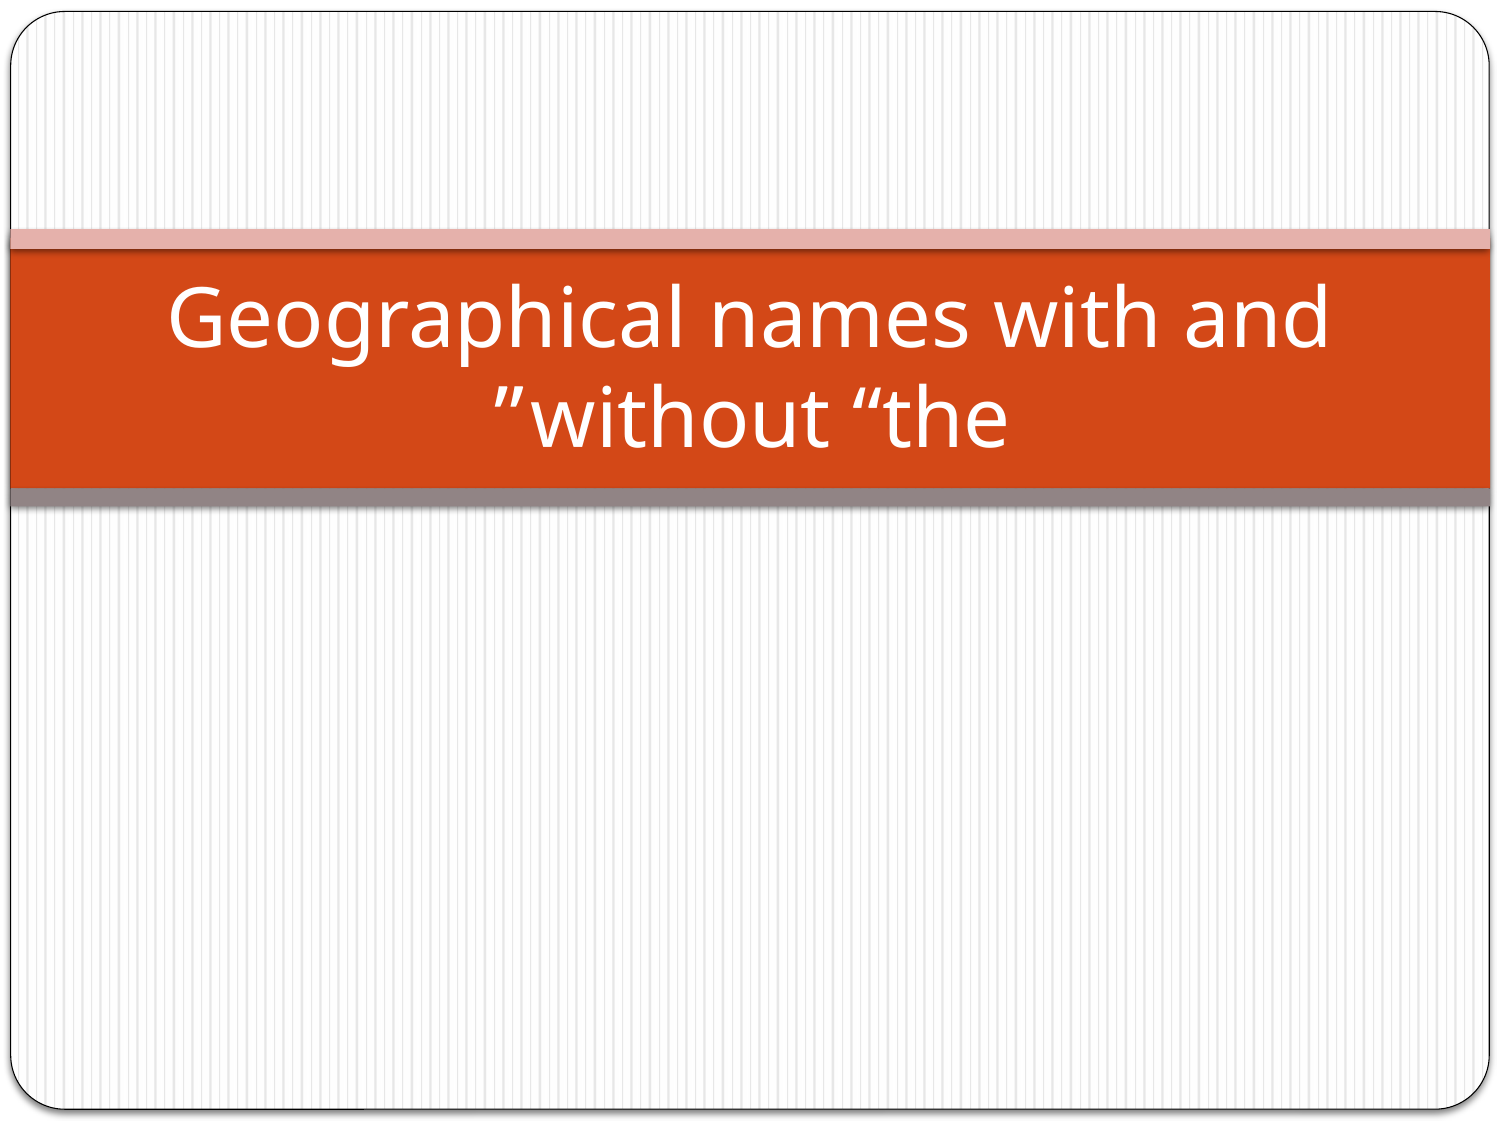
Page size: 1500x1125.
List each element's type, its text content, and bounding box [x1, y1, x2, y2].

title Geographical names with and without “the” [75, 247, 1425, 489]
